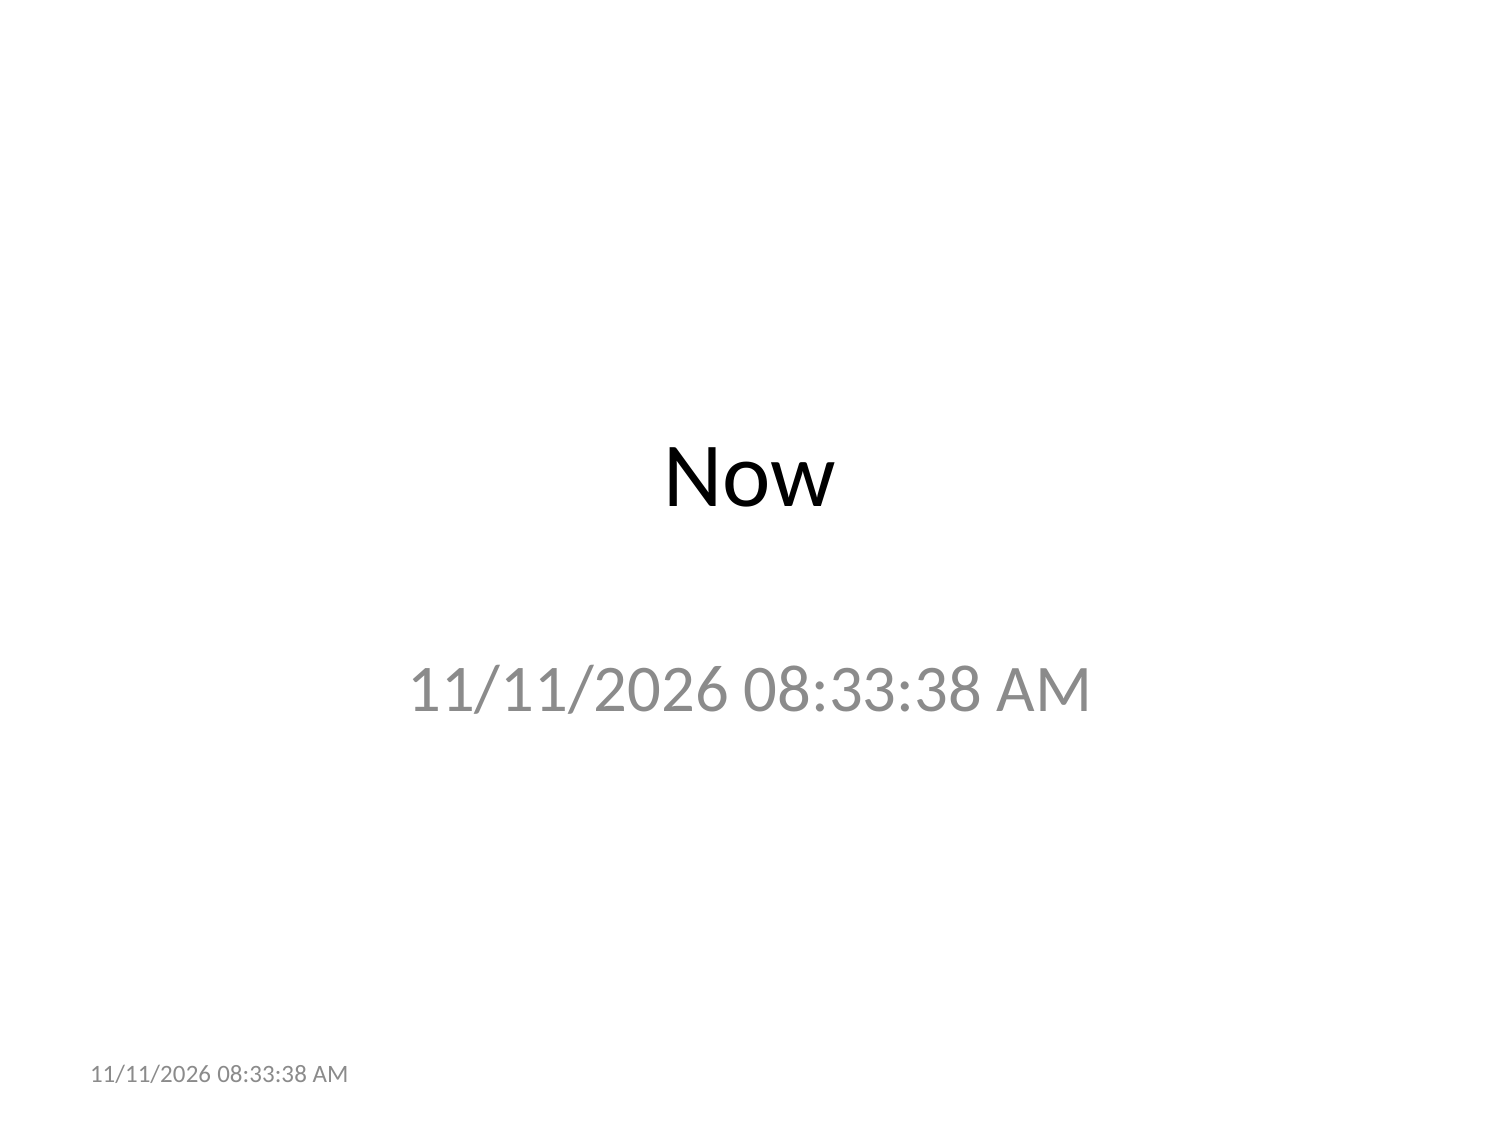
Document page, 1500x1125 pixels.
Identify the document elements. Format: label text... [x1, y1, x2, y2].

subtitle 2011-12-19 10:20:04 AM [225, 637, 1275, 925]
title Now [112, 349, 1388, 591]
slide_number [75, 1042, 425, 1103]
